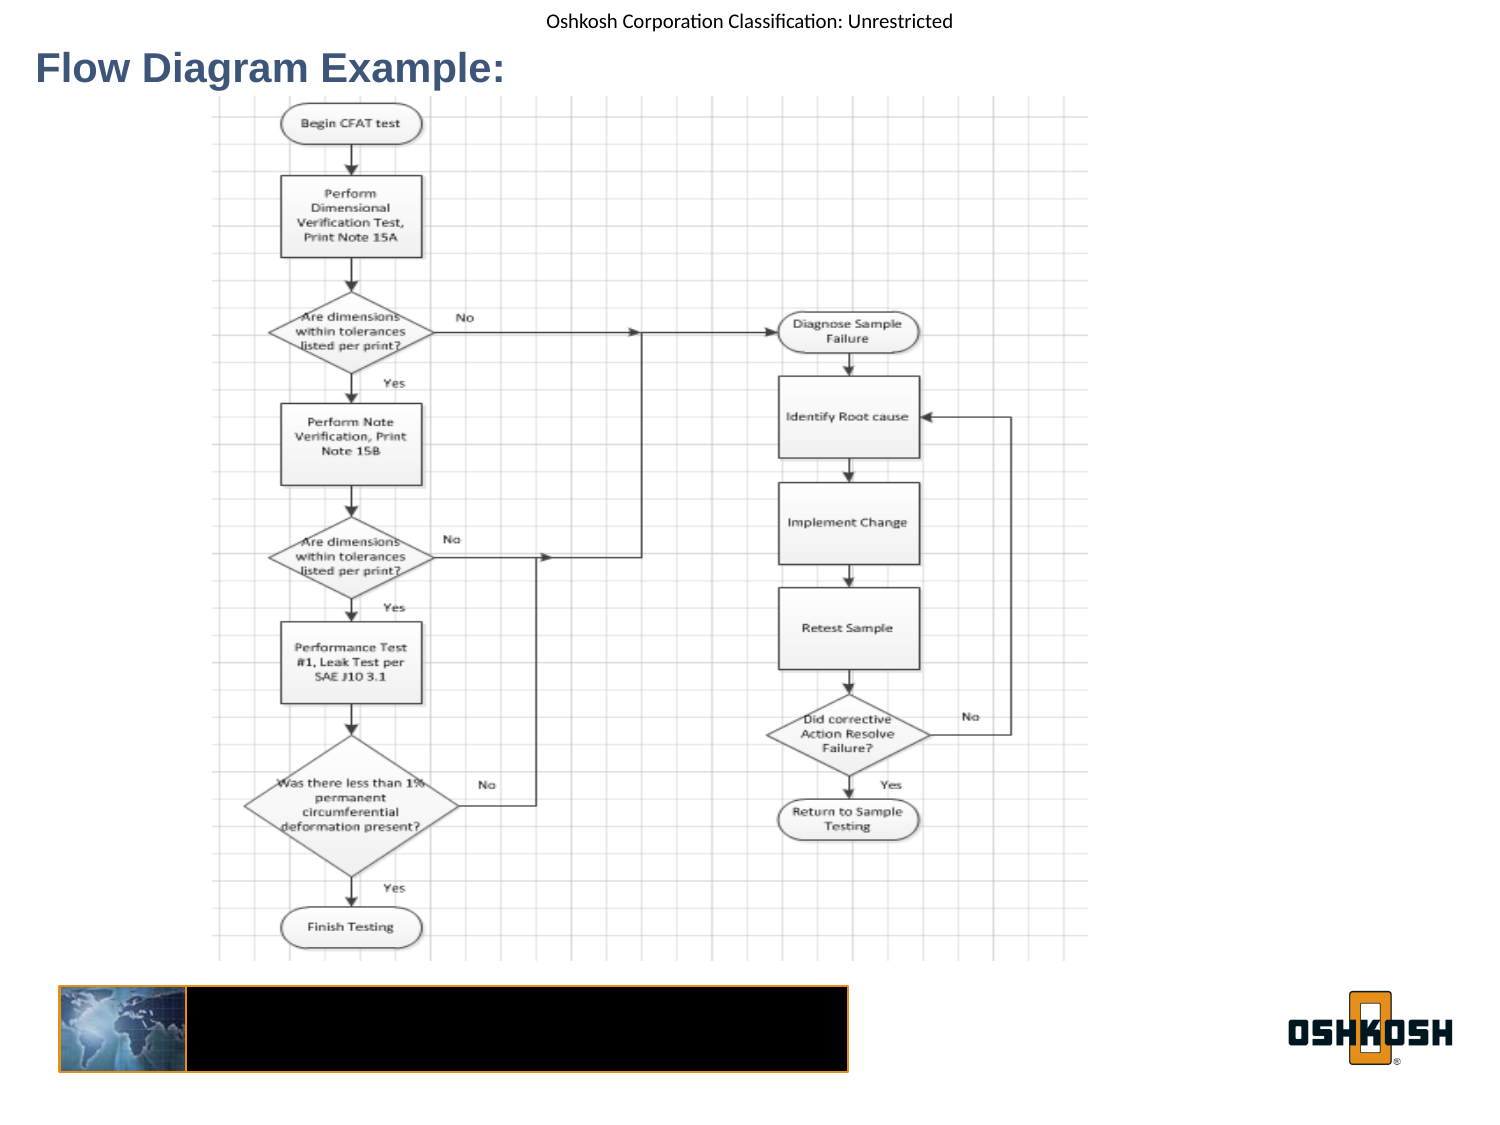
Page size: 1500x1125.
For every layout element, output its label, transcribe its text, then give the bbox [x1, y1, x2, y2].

title Flow Diagram Example: [35, 40, 1465, 92]
picture [212, 96, 1088, 961]
picture [61, 987, 185, 1071]
picture [1282, 984, 1457, 1070]
